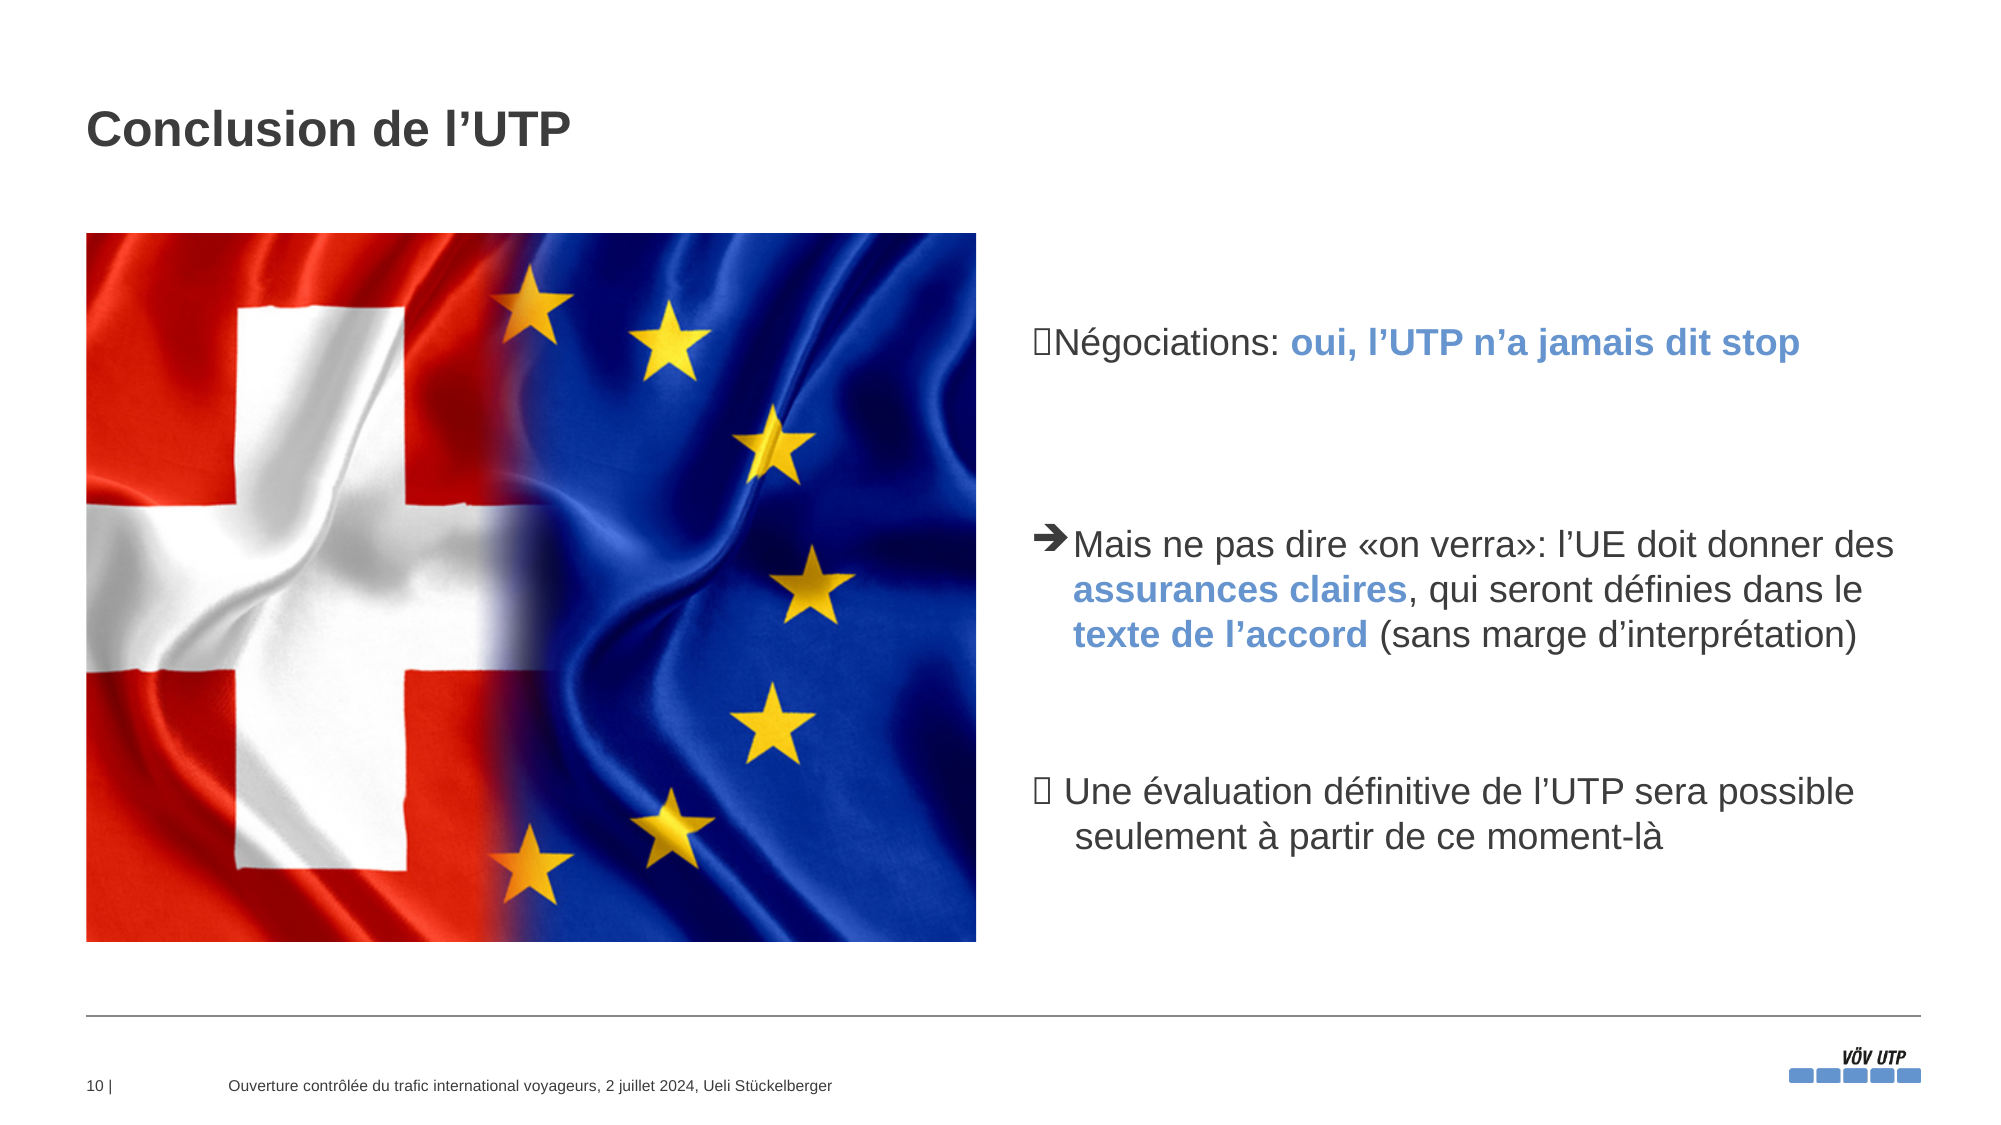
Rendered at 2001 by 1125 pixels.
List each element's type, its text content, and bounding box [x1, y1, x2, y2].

slide_number 10 | [86, 1035, 212, 1095]
picture [1789, 1047, 1921, 1083]
title Conclusion de l’UTP [86, 87, 1921, 254]
picture [86, 232, 977, 942]
list Négociations: oui, l’UTP n’a jamais dit stop Mais ne pas dire «on verra»: l’UE doit donner des assurances claires, qui seront définies dans le texte de l’accord (sans marge d’interprétation)  Une évaluation définitive de l’UTP sera possible seulement à partir de ce moment-là [1031, 233, 1921, 942]
footer Ouverture contrôlée du trafic international voyageurs, 2 juillet 2024, Ueli Stückelberger [228, 1035, 937, 1095]
